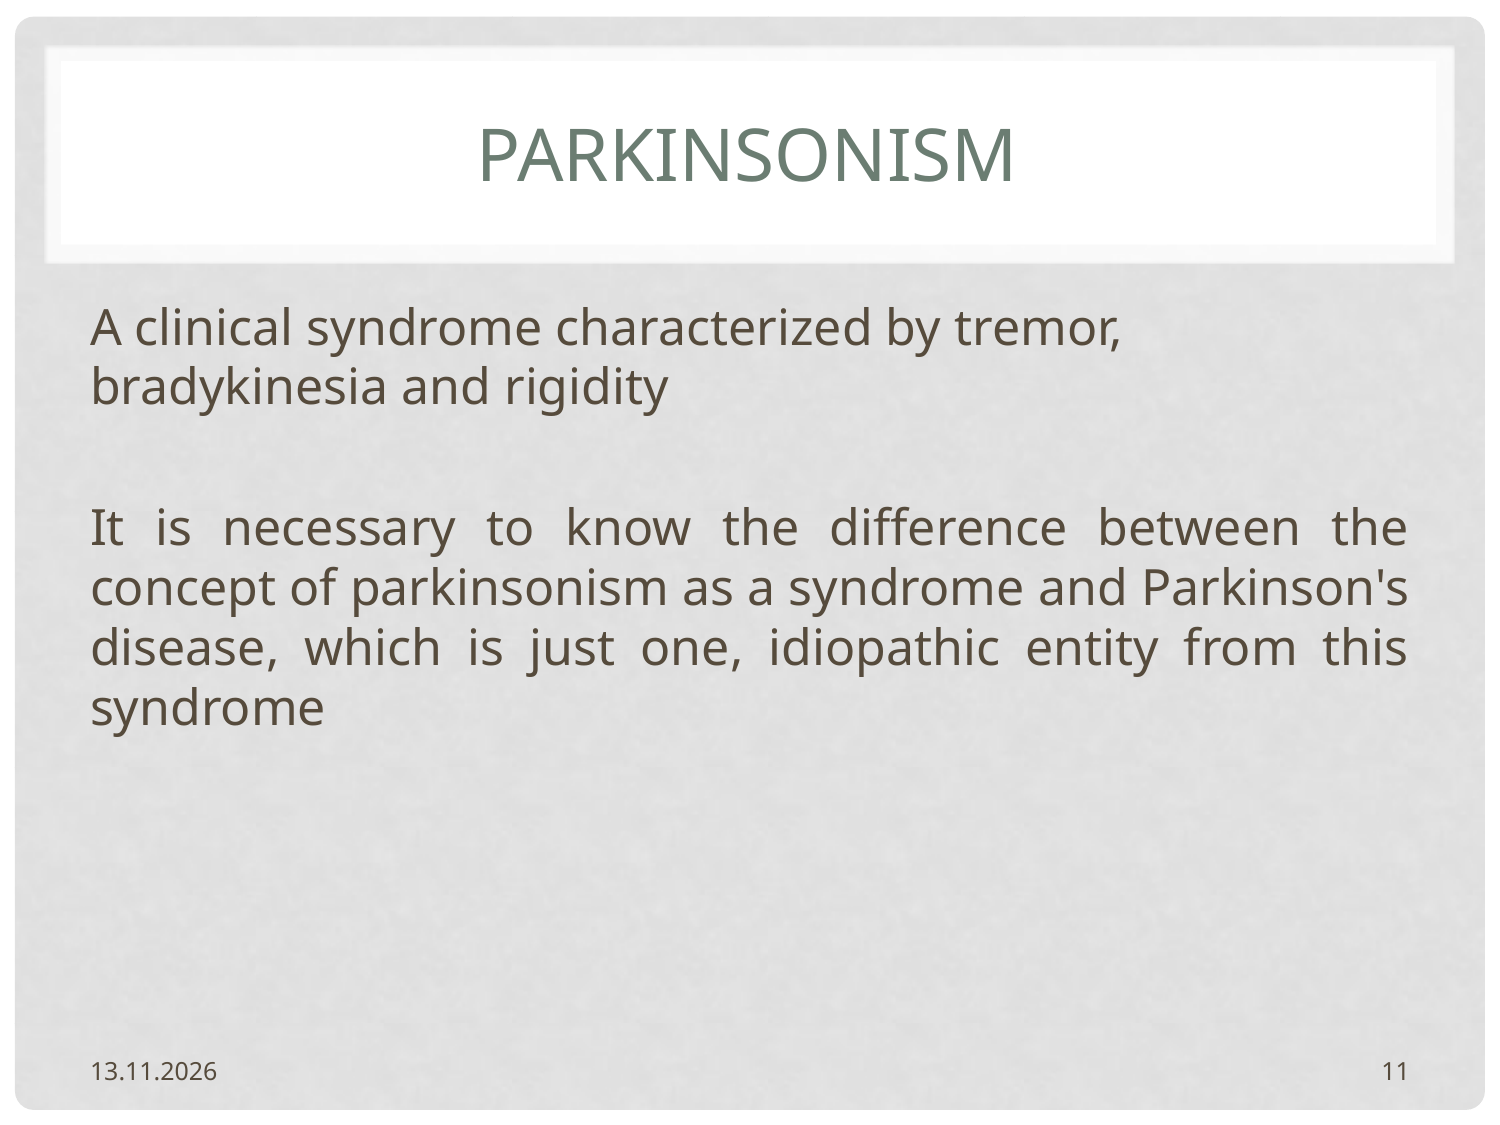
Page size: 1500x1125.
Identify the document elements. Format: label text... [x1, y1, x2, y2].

list A clinical syndrome characterized by tremor, bradykinesia and rigidity It is necessary to know the difference between the concept of parkinsonism as a syndrome and Parkinson's disease, which is just one, idiopathic entity from this syndrome [75, 287, 1425, 1005]
slide_number 11 [1074, 1042, 1425, 1103]
title PARKINSONISM [69, 66, 1425, 238]
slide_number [75, 1042, 425, 1103]
